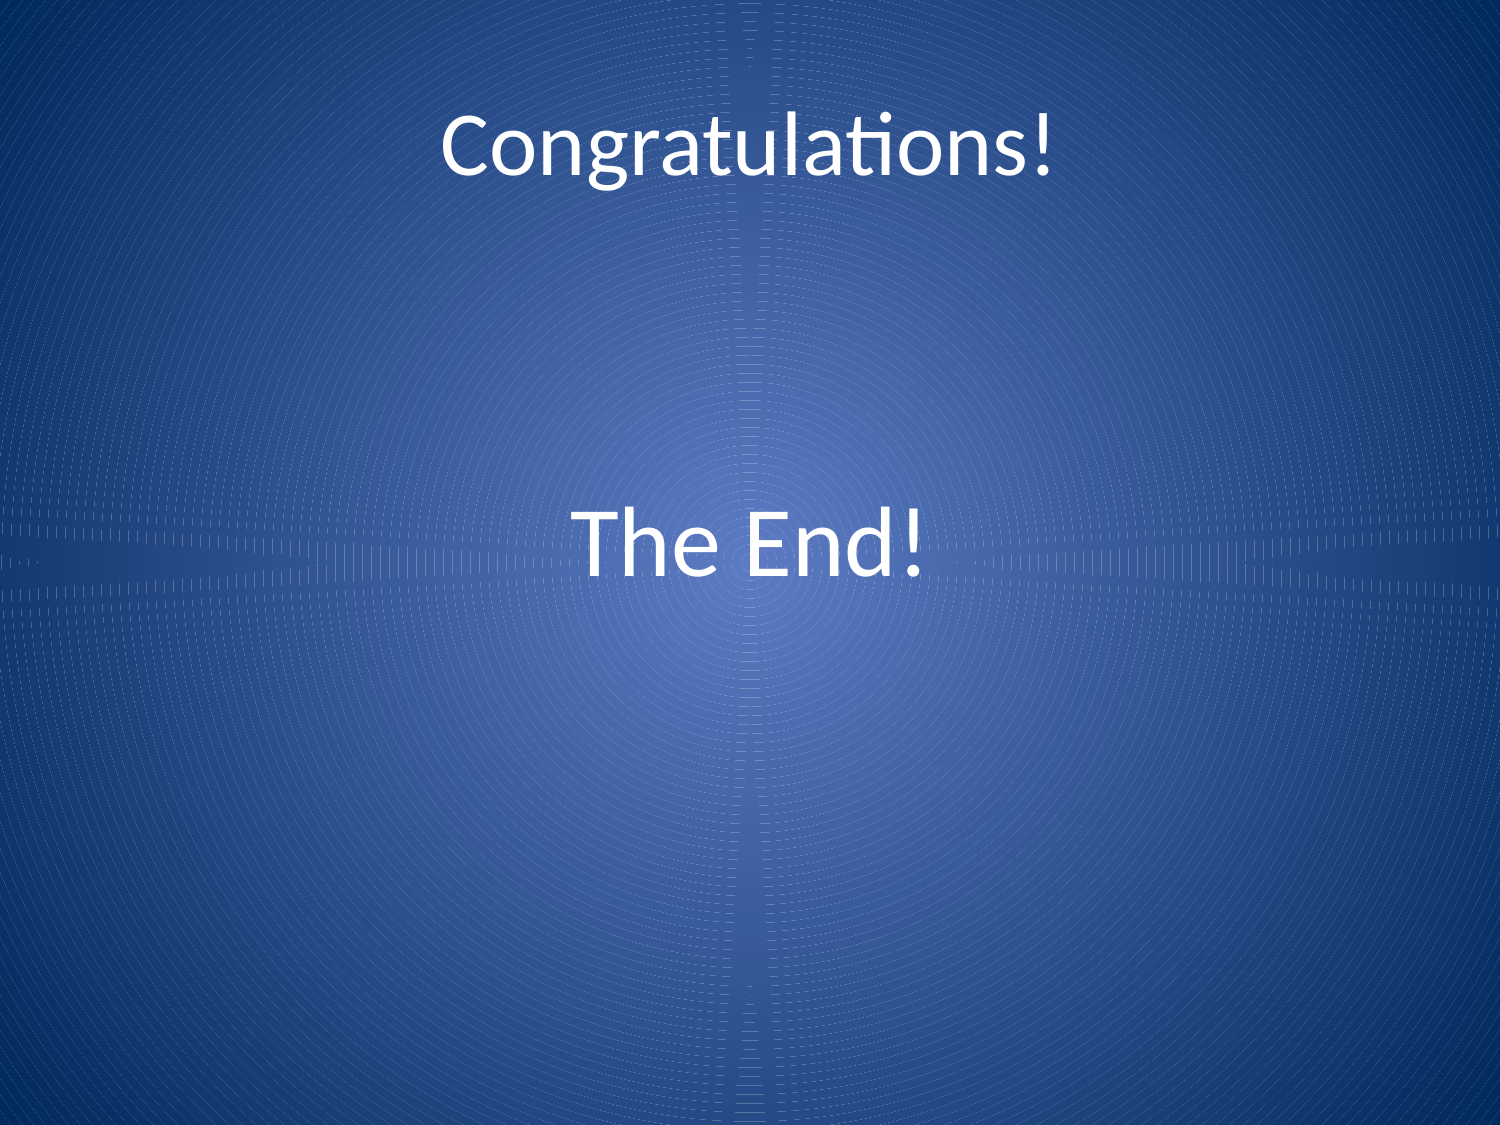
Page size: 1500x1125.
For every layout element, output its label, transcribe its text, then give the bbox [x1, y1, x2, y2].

list The End! [41, 468, 1459, 1094]
title Congratulations! [75, 45, 1425, 233]
